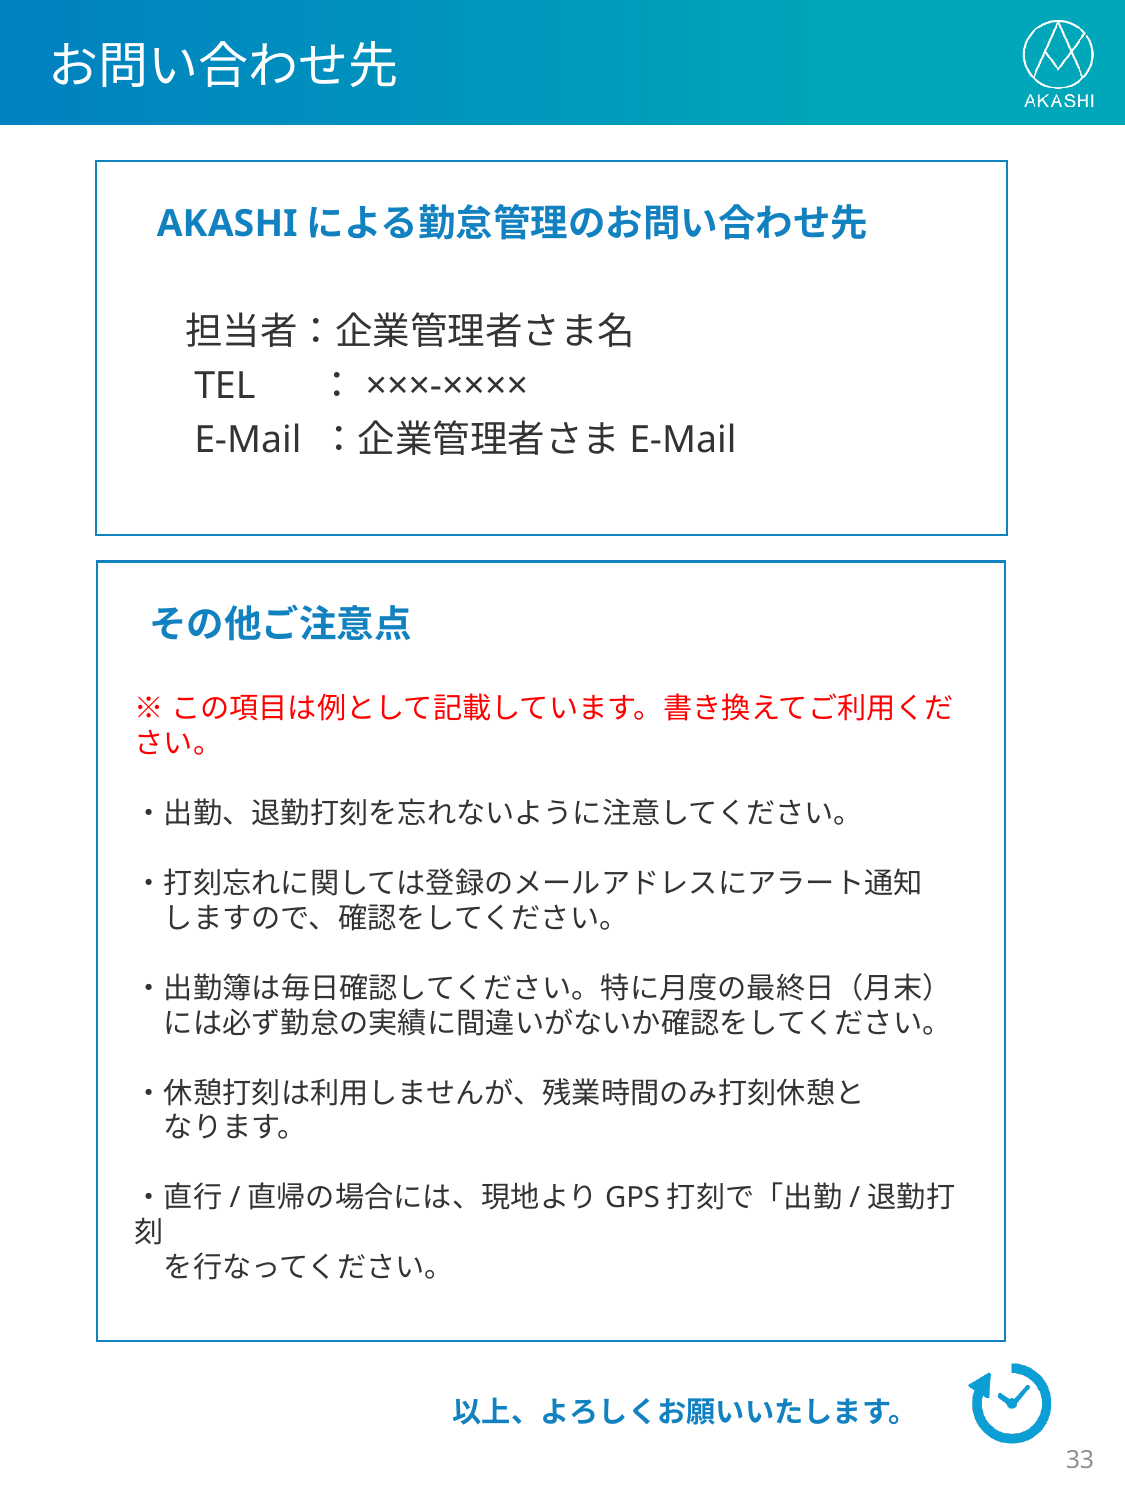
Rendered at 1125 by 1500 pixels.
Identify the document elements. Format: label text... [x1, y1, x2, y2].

slide_number 32 [856, 1420, 1110, 1500]
title お問い合わせ先 [33, 0, 1045, 123]
text_box 以上、よろしくお願いいたします。 [437, 1385, 968, 1436]
text_box AKASHIによる勤怠管理のお問い合わせ先 担当者：企業管理者さま名 TEL ：×××-×××× E-Mail ：企業管理者さまE-Mail [95, 160, 1008, 536]
text_box その他ご注意点 [96, 560, 1006, 1342]
picture [1045, 9, 1103, 117]
text_box ※この項目は例として記載しています。書き換えてご利用ください。 ・出勤、退勤打刻を忘れないように注意してください。 ・打刻忘れに関しては登録のメールアドレスにアラート通知 しますので、確認をしてください。 ・出勤簿は毎日確認してください。特に月度の最終日（月末） には必ず勤怠の実績に間違いがないか確認をしてください。 ・休憩打刻は利用しませんが、残業時間のみ打刻休憩と なります。 ・直行/直帰の場合には、現地よりGPS打刻で「出勤/退勤打刻 を行なってください。 [120, 681, 996, 1326]
picture [968, 1387, 1051, 1445]
picture [968, 1361, 1051, 1433]
